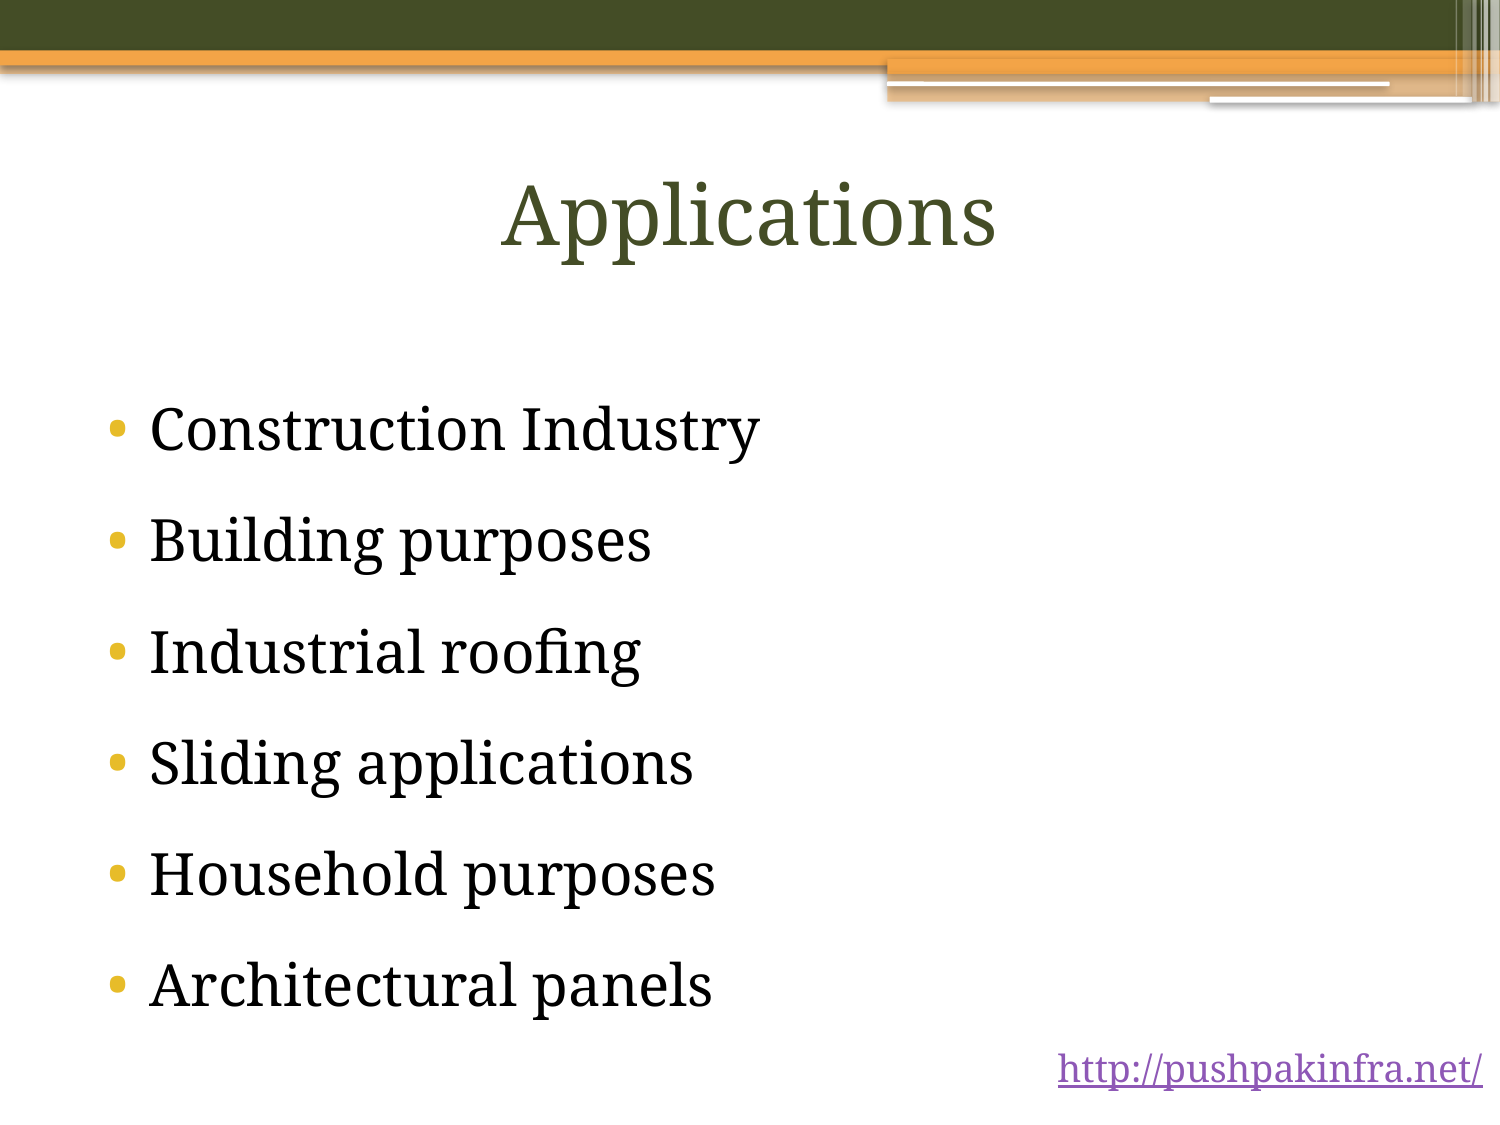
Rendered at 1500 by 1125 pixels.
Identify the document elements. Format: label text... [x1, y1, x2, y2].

title Applications [75, 125, 1425, 300]
list Construction Industry Building purposes Industrial roofing Sliding applications Household purposes Architectural panels [75, 350, 1425, 1060]
text_box http://pushpakinfra.net/ [1042, 1037, 1498, 1104]
